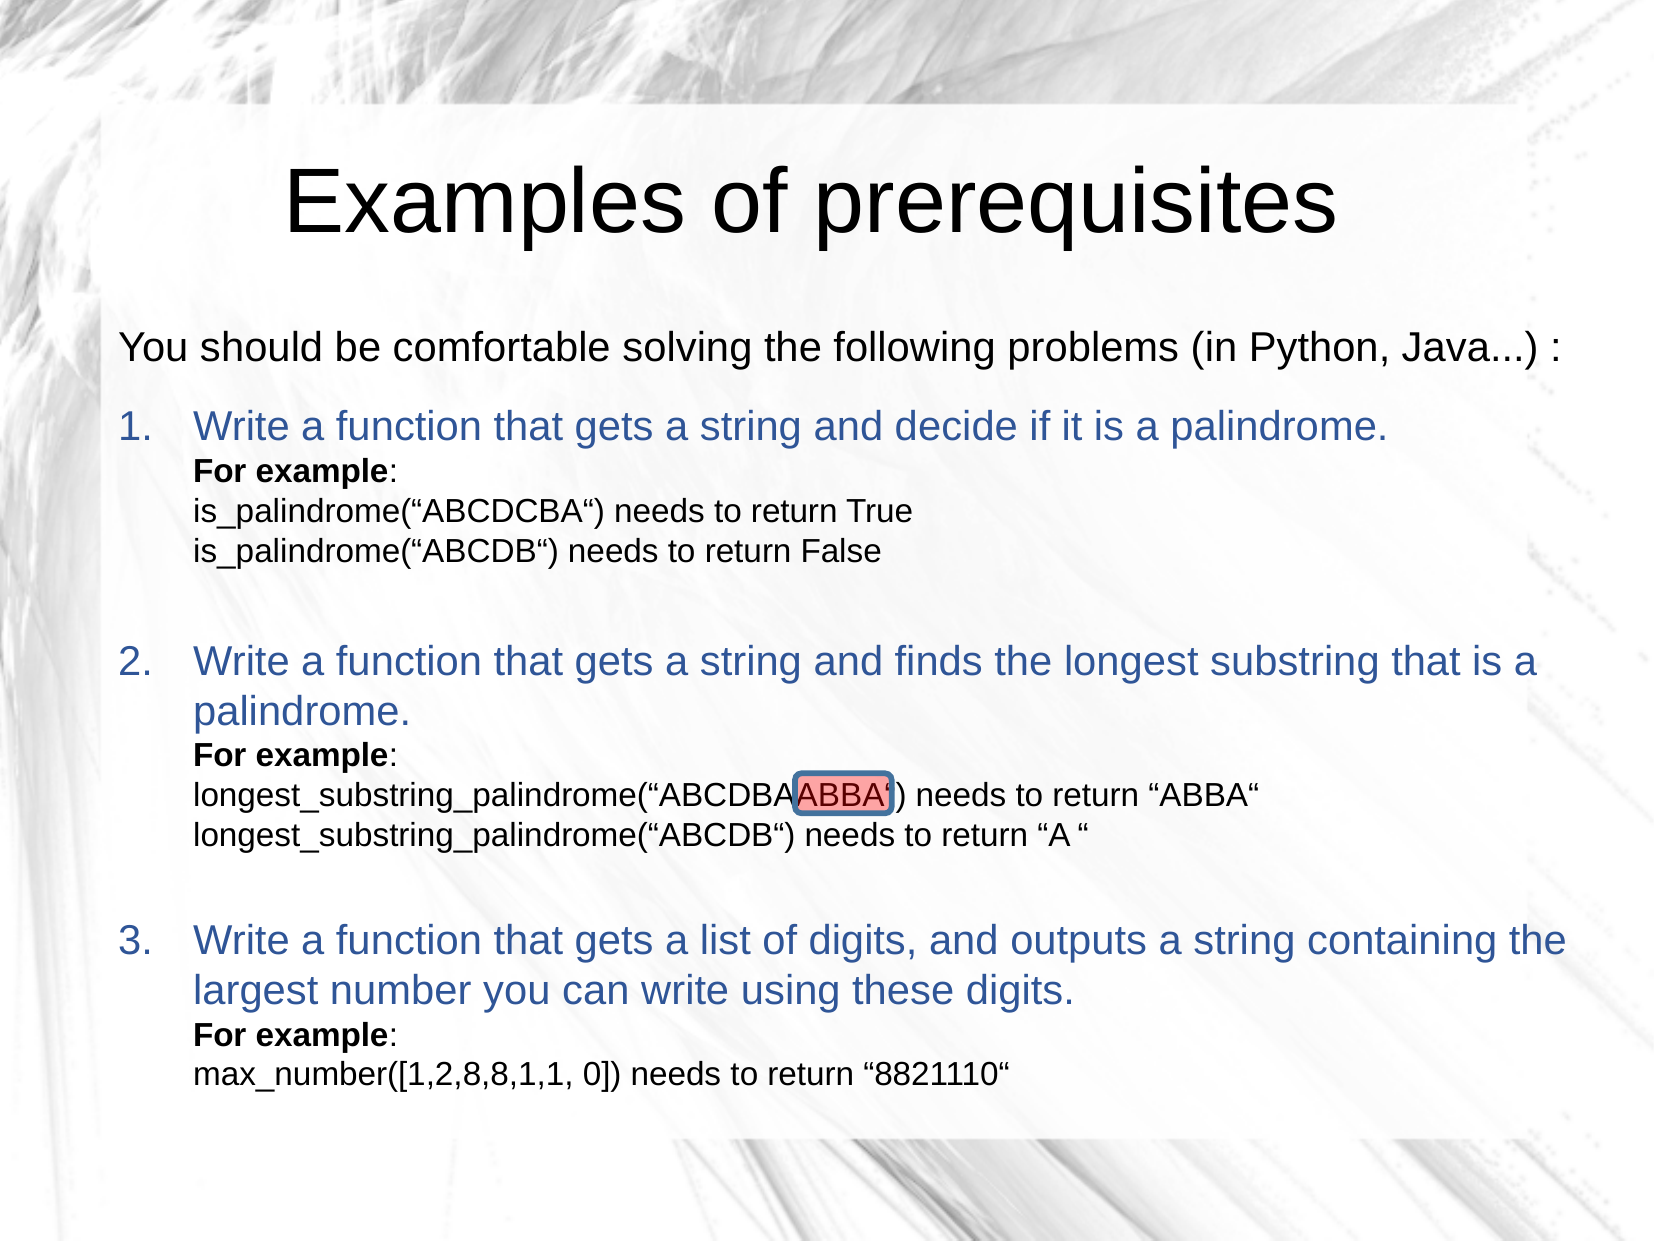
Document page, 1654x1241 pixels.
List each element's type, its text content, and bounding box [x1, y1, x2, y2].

title Examples of prerequisites [118, 112, 1506, 281]
text_box [793, 772, 893, 815]
list You should be comfortable solving the following problems (in Python, Java...) : Write a function that gets a string and decide if it is a palindrome. For example: is_palindrome(“ABCDCBA“) needs to return True is_palindrome(“ABCDB“) needs to return False Write a function that gets a string and finds the longest substring that is a palindrome. For example: longest_substring_palindrome(“ABCDBAABBA“) needs to return “ABBA“ longest_substring_palindrome(“ABCDB“) needs to return “A “ Write a function that gets a list of digits, and outputs a string containing the largest number you can write using these digits. For example: max_number([1,2,8,8,1,1, 0]) needs to return “8821110“ [118, 319, 1571, 1102]
picture [0, 0, 1654, 1241]
